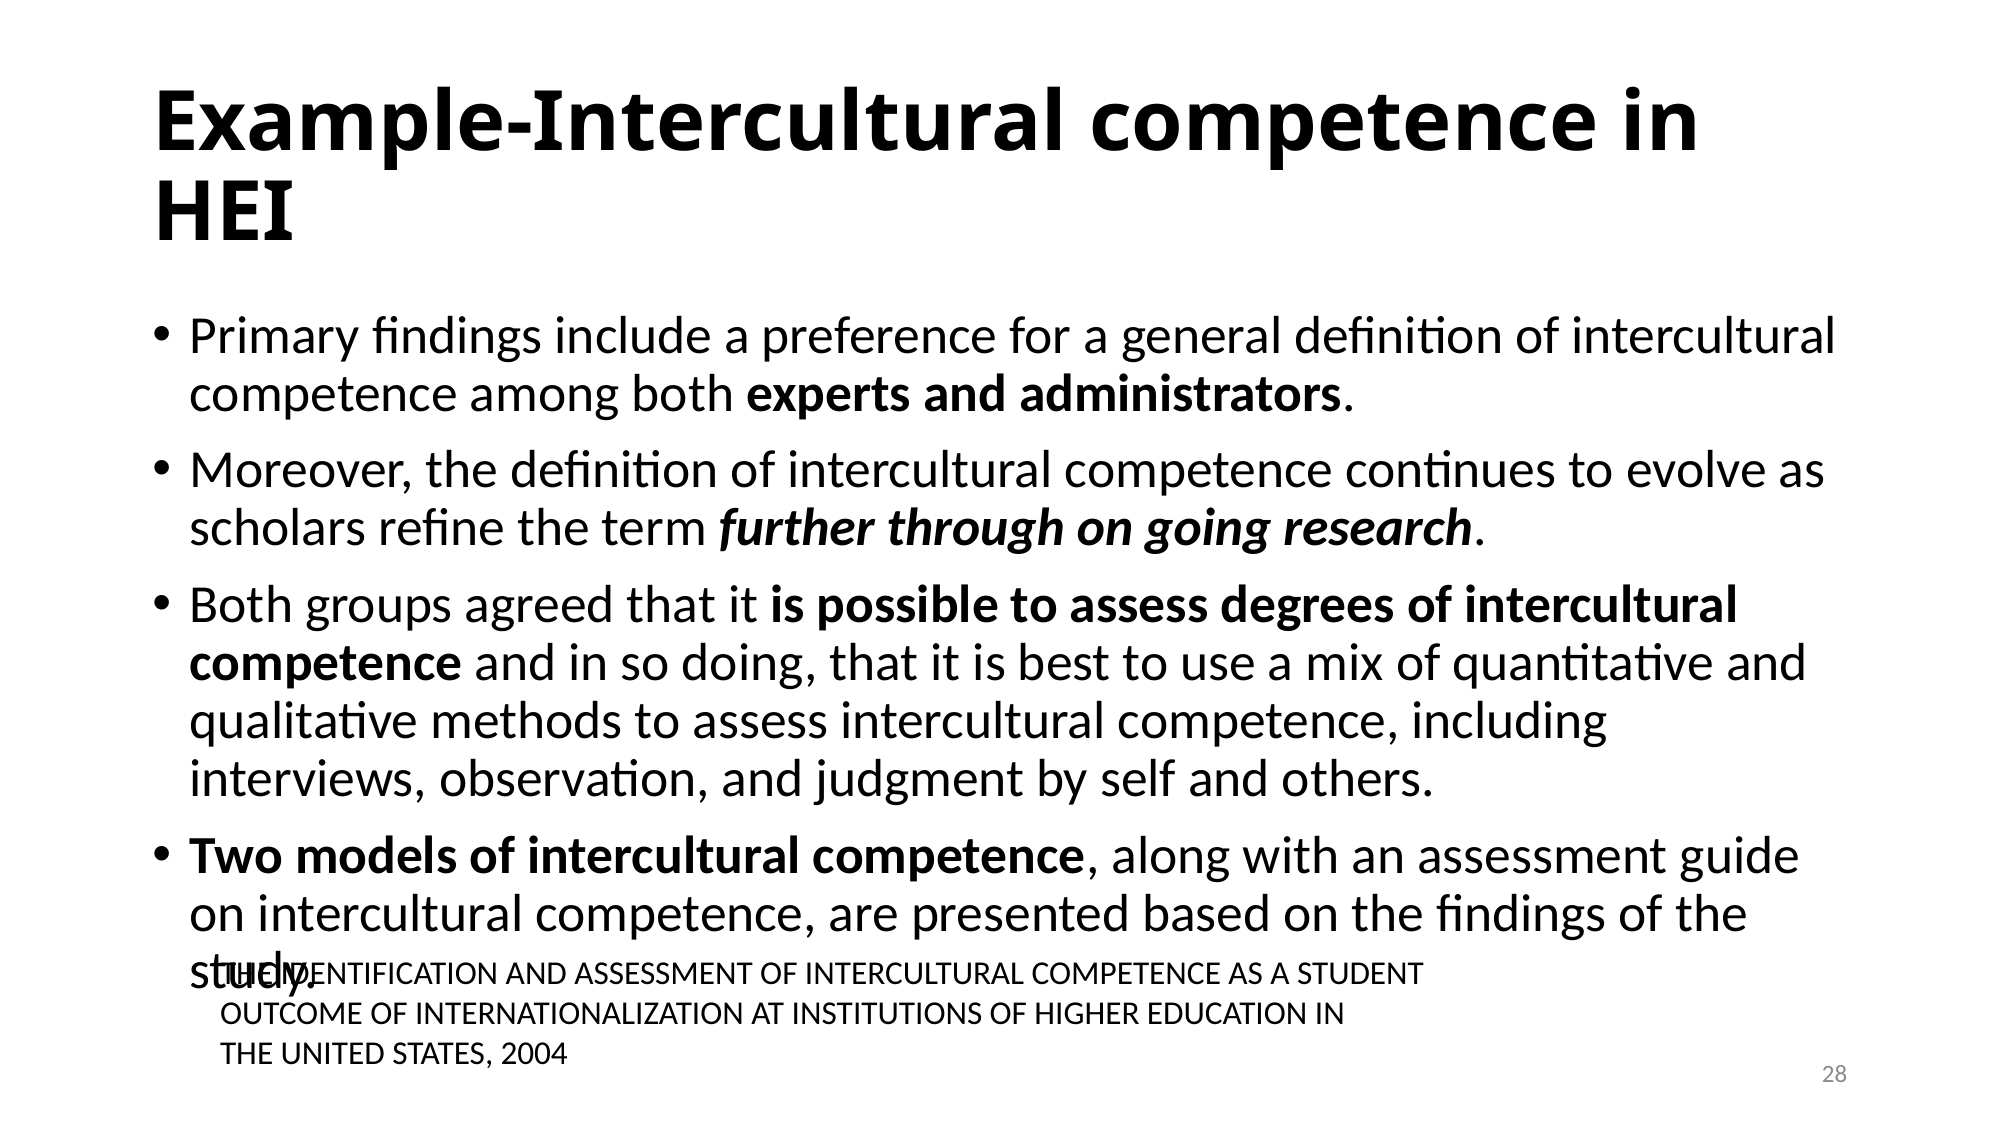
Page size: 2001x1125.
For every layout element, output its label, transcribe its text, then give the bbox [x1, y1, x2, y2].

title Example-Intercultural competence in HEI [137, 59, 1863, 278]
slide_number 28 [1449, 1042, 1863, 1103]
list Primary findings include a preference for a general definition of intercultural competence among both experts and administrators. Moreover, the definition of intercultural competence continues to evolve as scholars refine the term further through on going research. Both groups agreed that it is possible to assess degrees of intercultural competence and in so doing, that it is best to use a mix of quantitative and qualitative methods to assess intercultural competence, including interviews, observation, and judgment by self and others. Two models of intercultural competence, along with an assessment guide on intercultural competence, are presented based on the findings of the study. [137, 299, 1863, 1014]
text_box THE IDENTIFICATION AND ASSESSMENT OF INTERCULTURAL COMPETENCE AS A STUDENT OUTCOME OF INTERNATIONALIZATION AT INSTITUTIONS OF HIGHER EDUCATION IN THE UNITED STATES, 2004 [205, 944, 1449, 1124]
